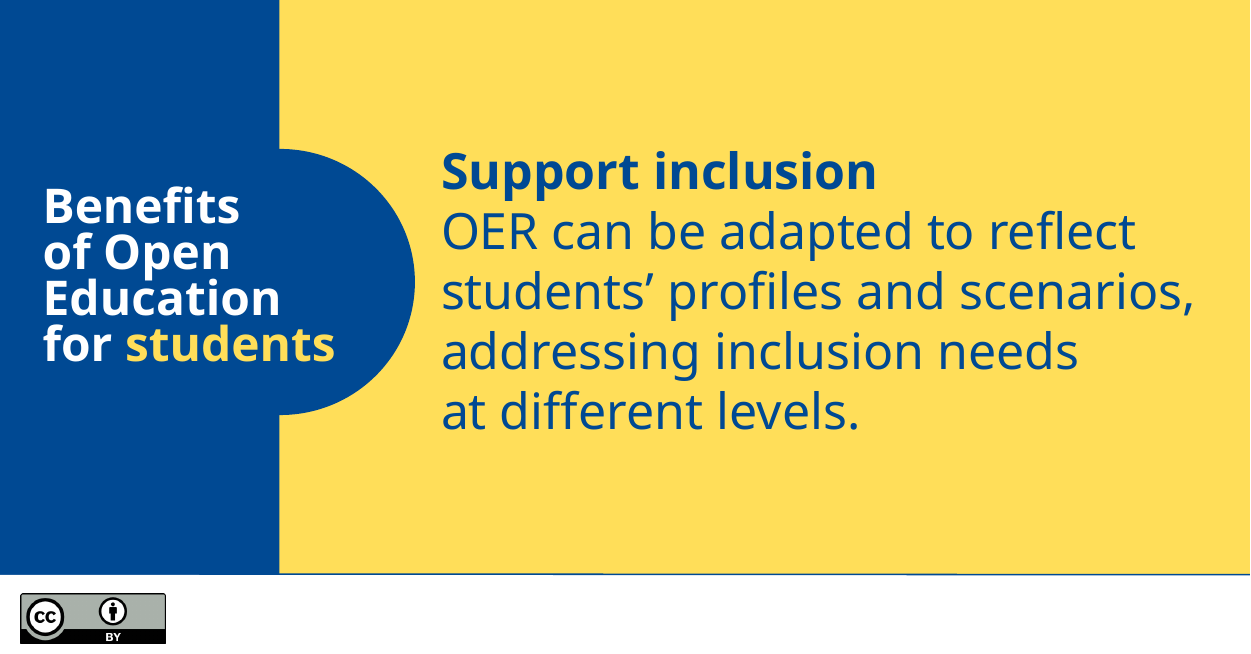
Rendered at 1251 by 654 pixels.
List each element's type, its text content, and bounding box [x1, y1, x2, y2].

text_box [0, 582, 1250, 654]
text_box [196, 386, 365, 416]
text_box Support inclusion OER can be adapted to reflect students’ profiles and scenarios, addressing inclusion needs at different levels. [425, 124, 1250, 455]
text_box [0, 0, 280, 573]
text_box [368, 181, 415, 383]
text_box Benefits of Open Education for students [27, 171, 368, 386]
picture [20, 592, 166, 645]
text_box [206, 148, 355, 171]
